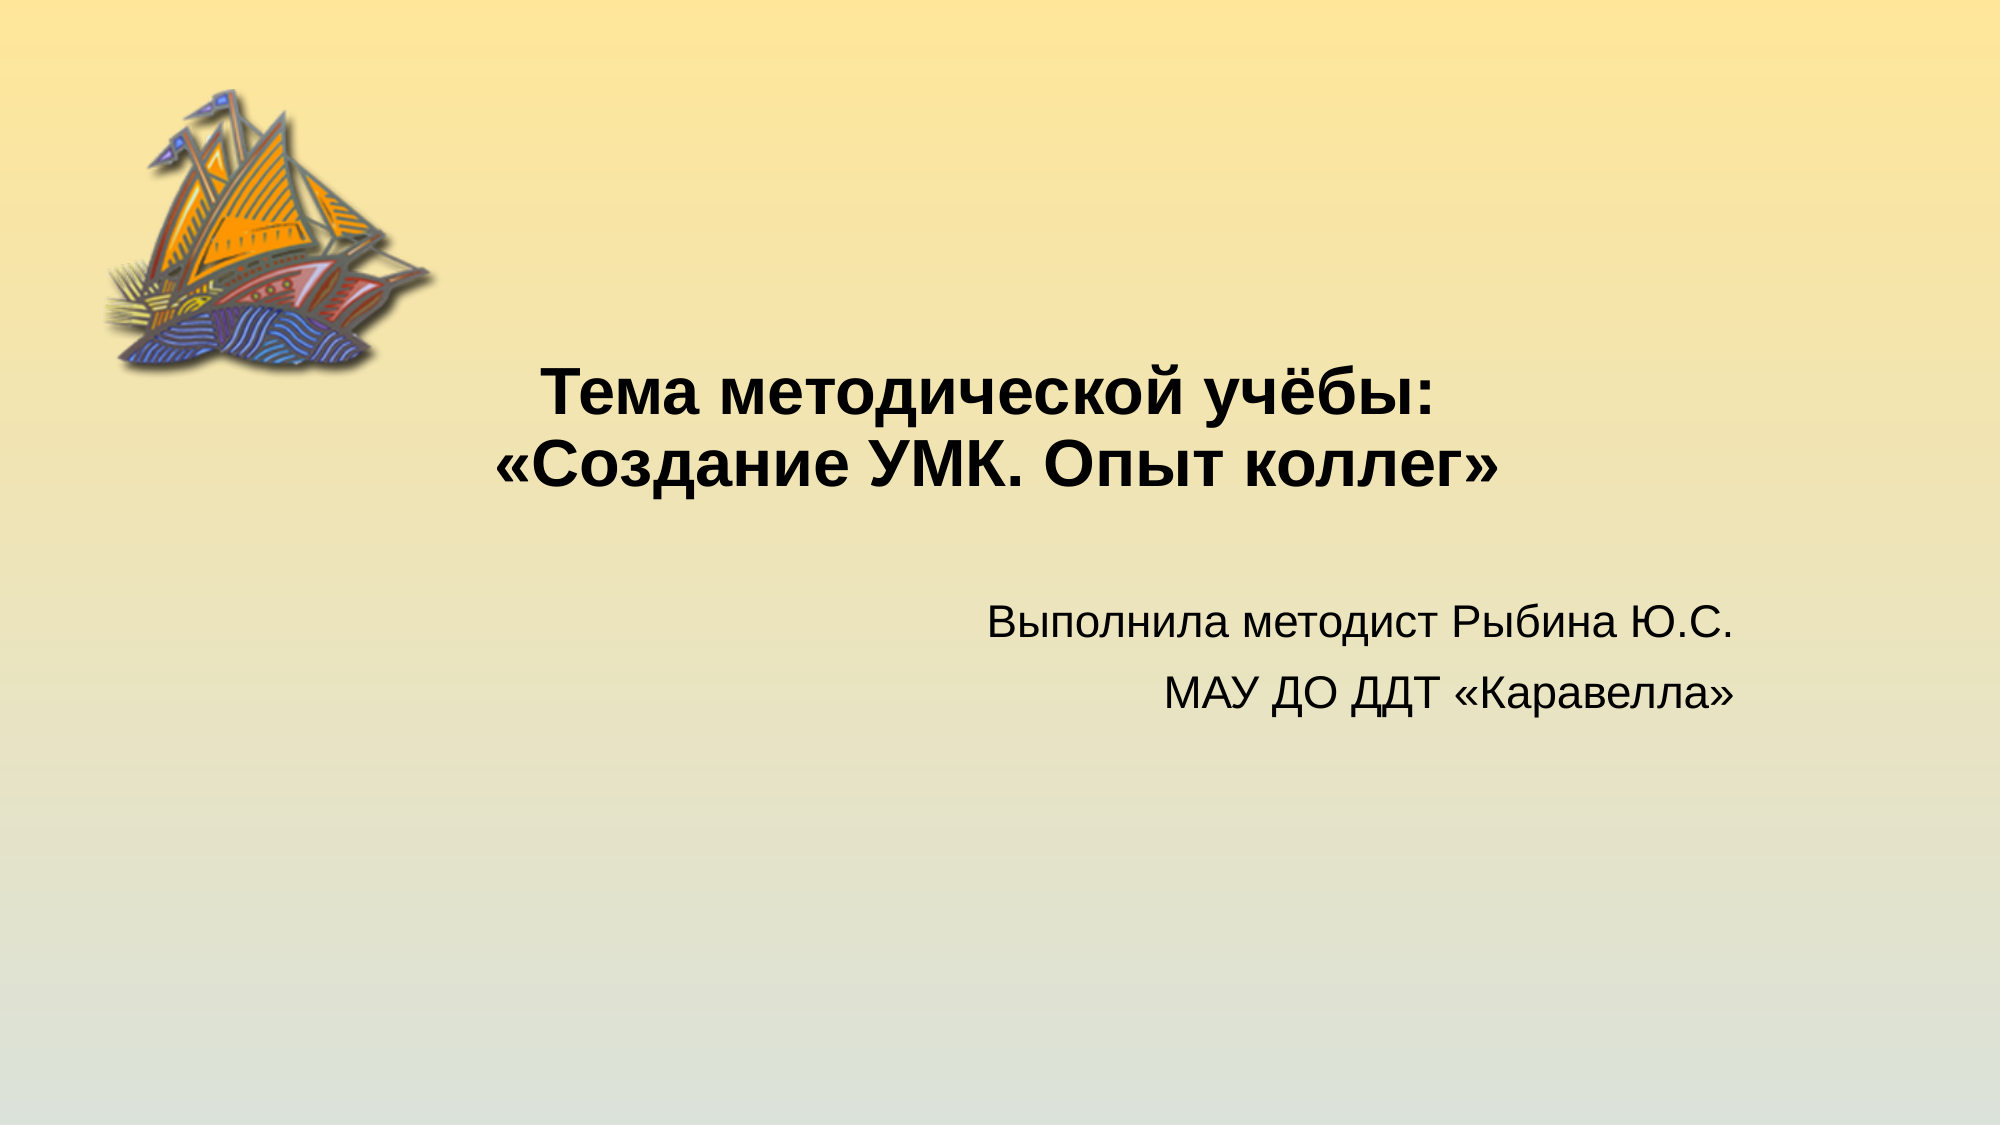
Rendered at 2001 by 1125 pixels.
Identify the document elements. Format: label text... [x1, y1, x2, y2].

title Тема методической учёбы: «Создание УМК. Опыт коллег» [248, 233, 1749, 509]
picture [98, 89, 444, 380]
subtitle Выполнила методист Рыбина Ю.С. МАУ ДО ДДТ «Каравелла» [249, 590, 1750, 863]
